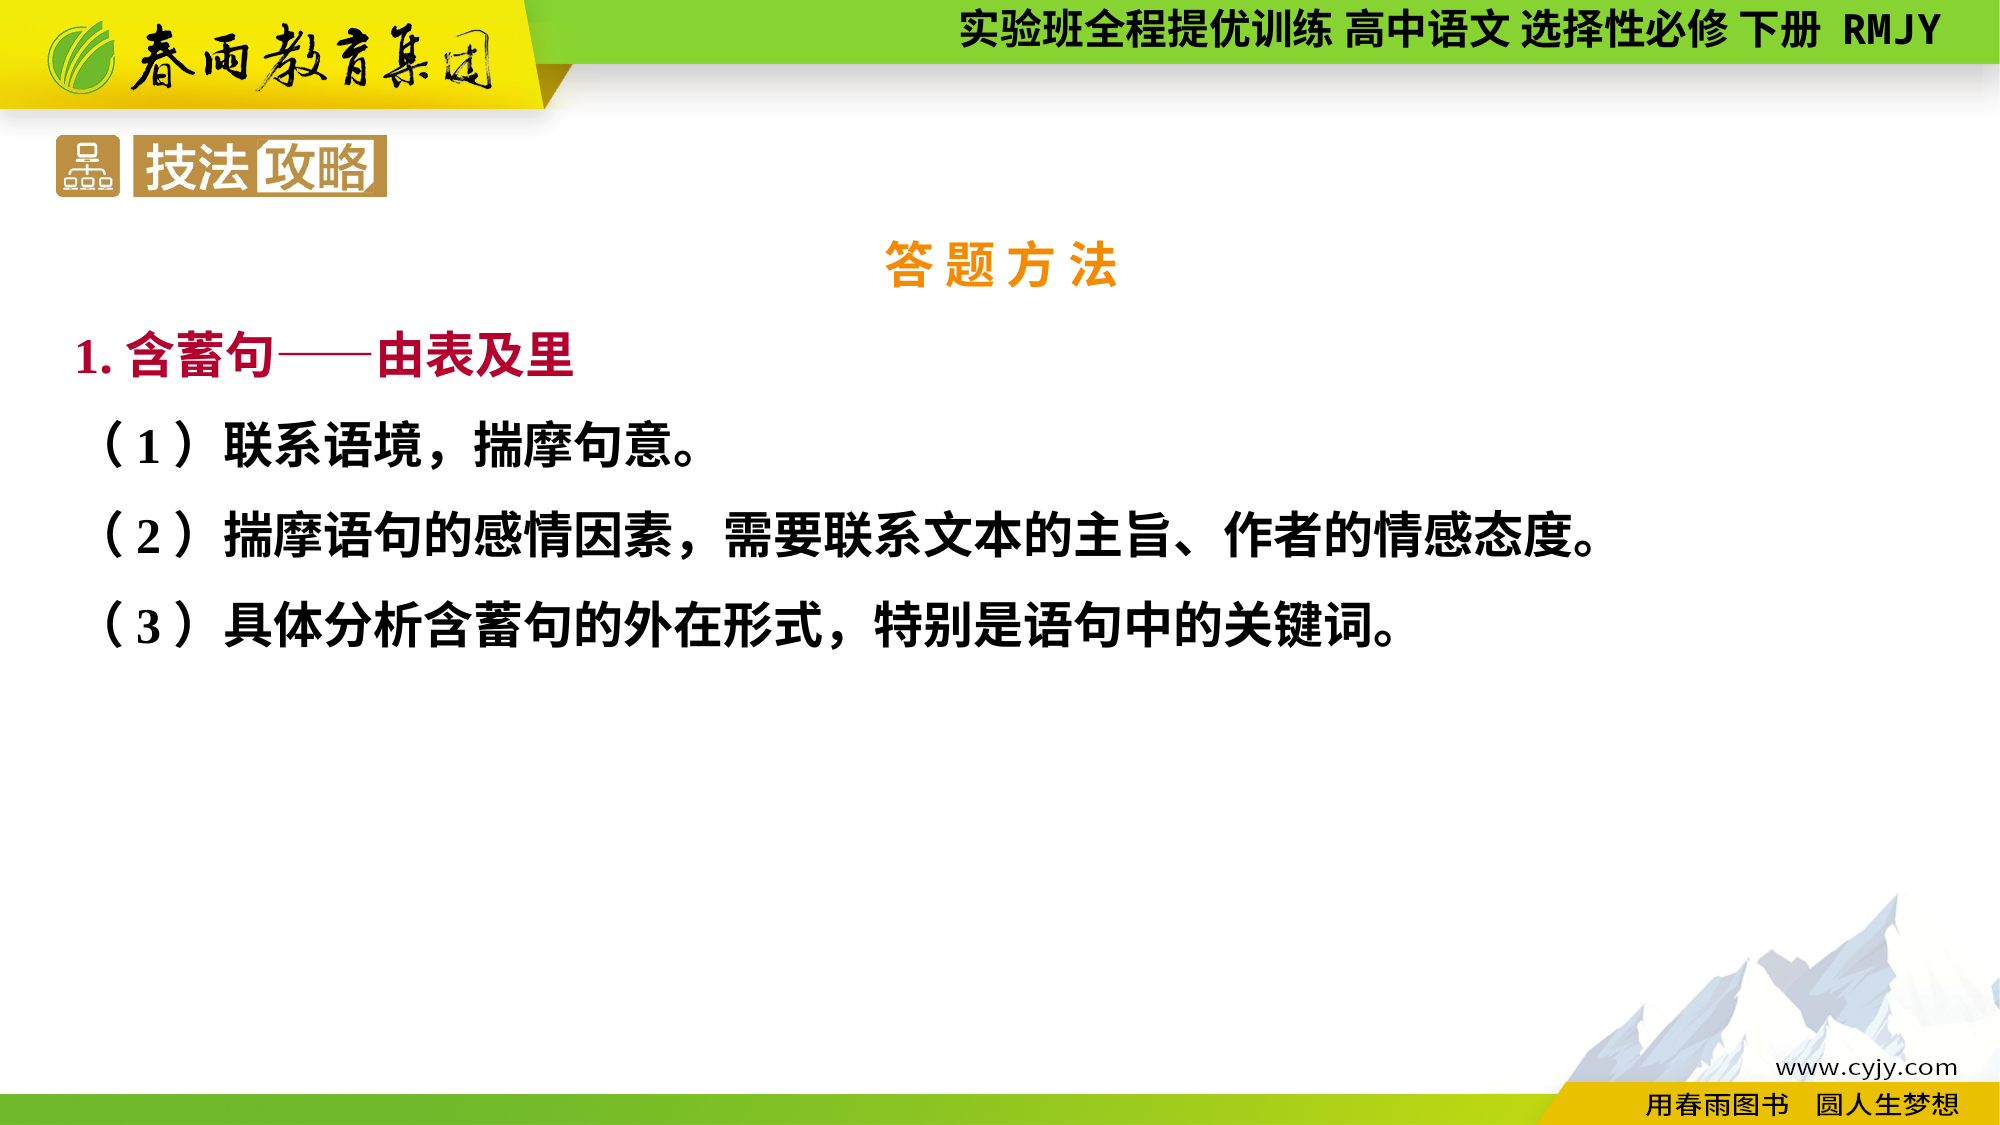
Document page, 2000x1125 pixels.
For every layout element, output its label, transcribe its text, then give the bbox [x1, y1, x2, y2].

picture [0, 0, 2000, 1125]
list 答 题 方 法 1.含蓄句——由表及里 （1）联系语境，揣摩句意。 （2）揣摩语句的感情因素，需要联系文本的主旨、作者的情感态度。 （3）具体分析含蓄句的外在形式，特别是语句中的关键词。 [59, 196, 1944, 666]
